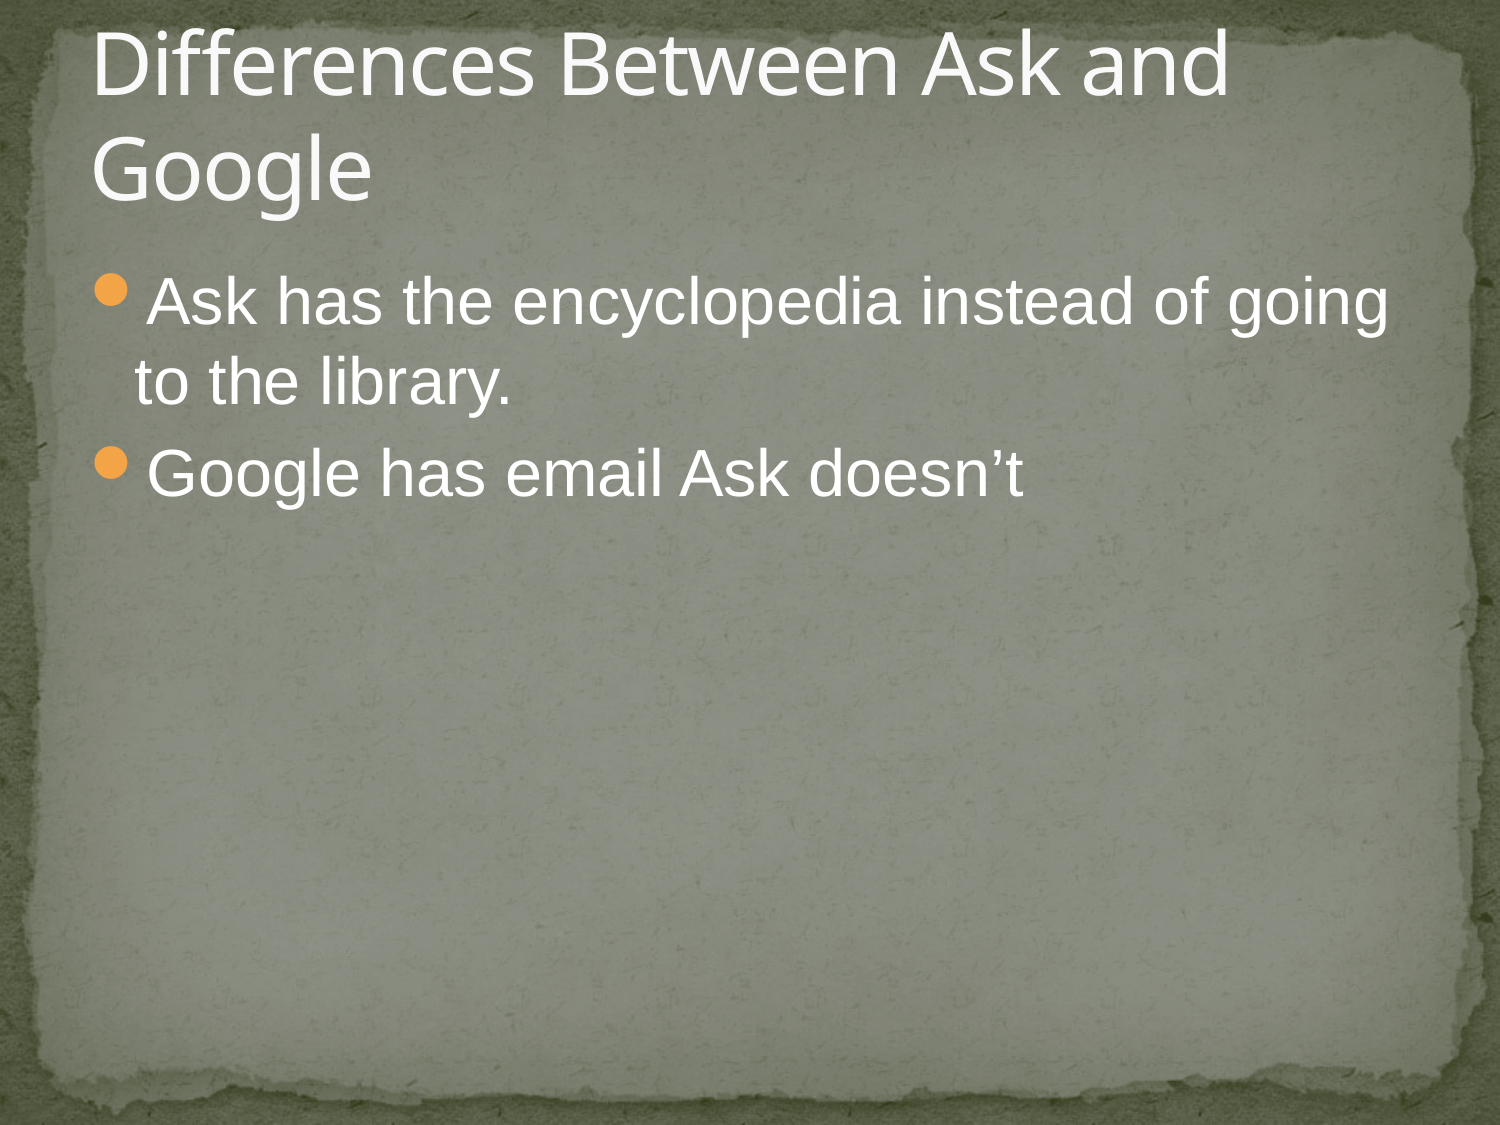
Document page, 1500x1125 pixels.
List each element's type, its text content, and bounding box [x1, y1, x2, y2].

list Ask has the encyclopedia instead of going to the library. Google has email Ask doesn’t [75, 249, 1425, 1000]
title Differences Between Ask and Google [74, 24, 1425, 225]
